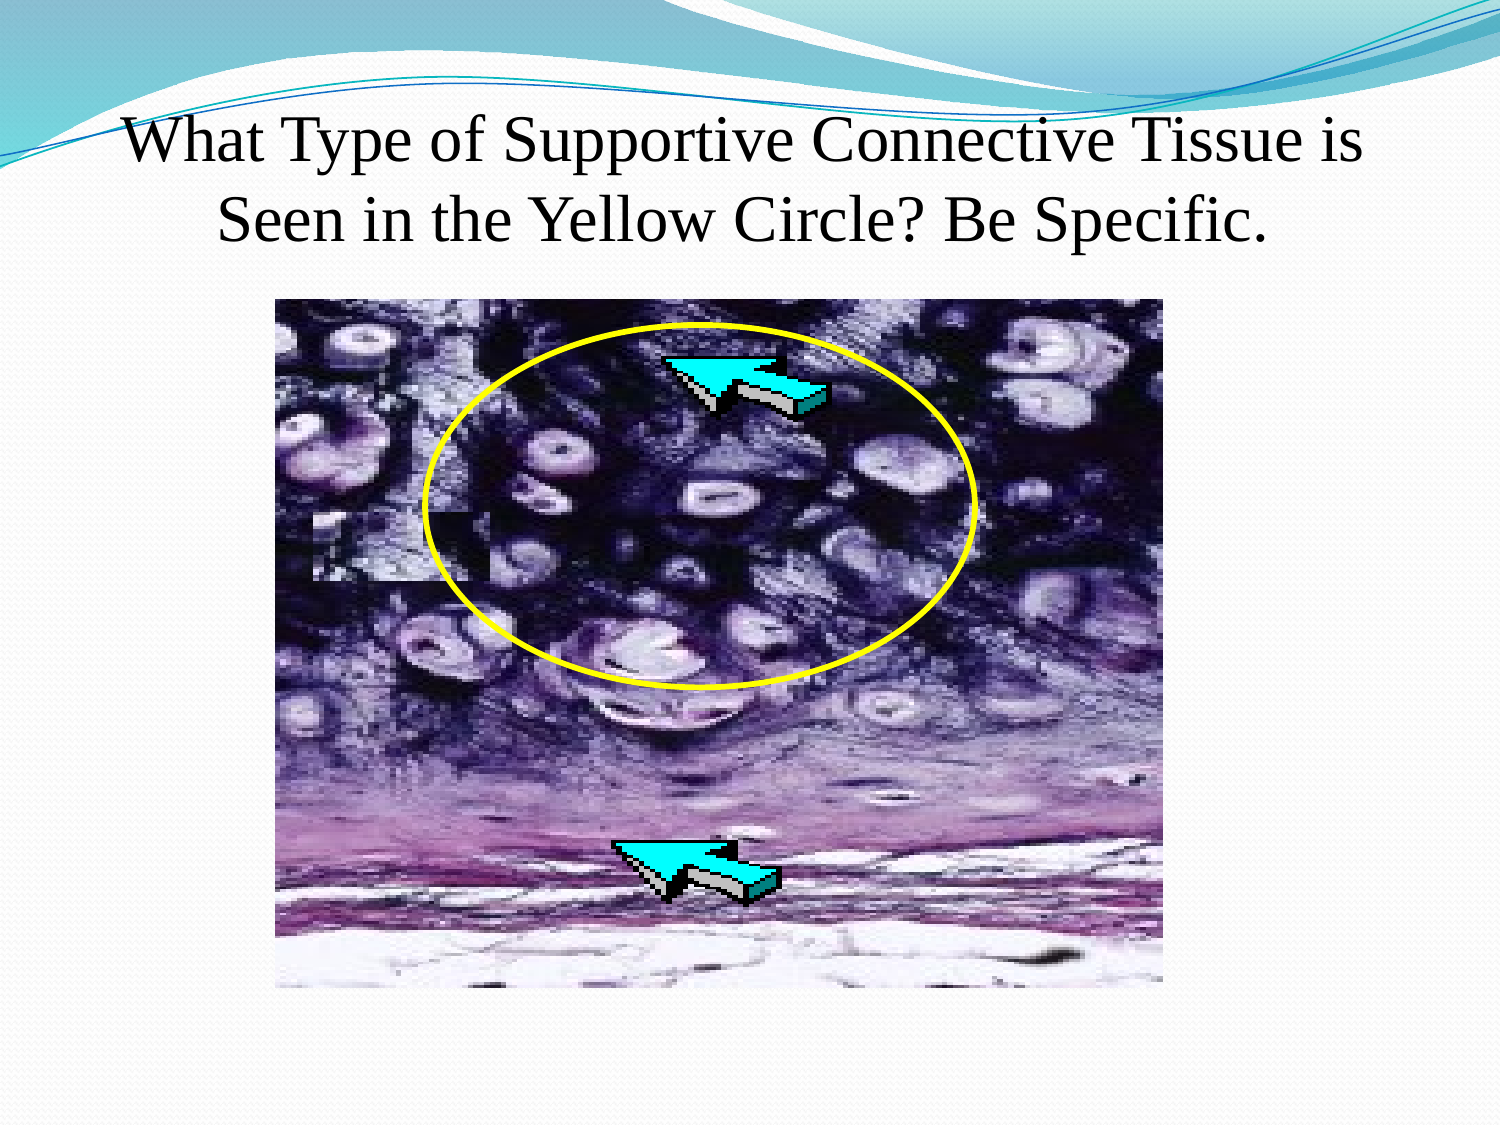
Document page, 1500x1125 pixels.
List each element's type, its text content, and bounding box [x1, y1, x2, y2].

text_box What Type of Supportive Connective Tissue is Seen in the Yellow Circle? Be Specific. [74, 87, 1413, 263]
picture [274, 299, 1163, 988]
